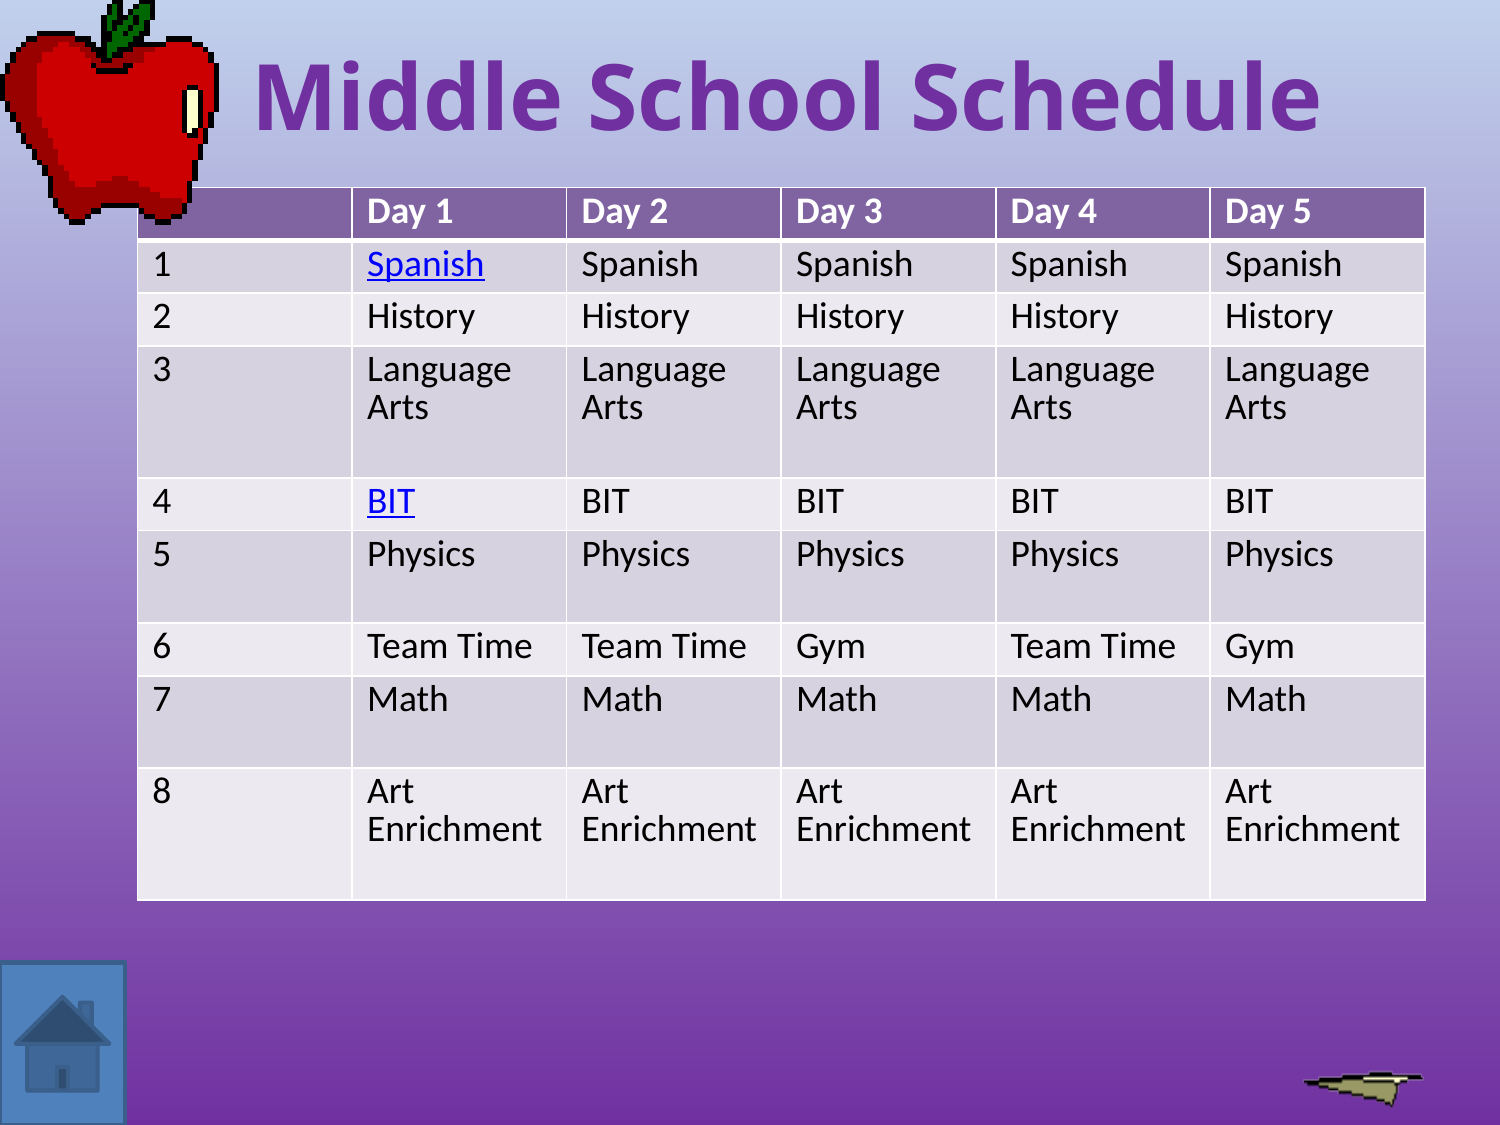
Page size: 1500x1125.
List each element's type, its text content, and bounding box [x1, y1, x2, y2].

table_cell Gym [782, 624, 995, 675]
table_header Day 2 [567, 188, 780, 238]
table_cell Physics [1211, 531, 1424, 622]
table_cell Math [567, 677, 780, 767]
table_cell History [567, 294, 780, 345]
table_cell Spanish [353, 243, 566, 292]
table_cell 3 [138, 347, 351, 477]
table_cell Team Time [353, 624, 566, 675]
table_cell 6 [138, 624, 351, 675]
text_box [0, 960, 127, 1125]
table_header Day 1 [353, 188, 566, 238]
table_cell Art Enrichment [567, 769, 780, 899]
table_cell BIT [353, 479, 566, 530]
title Middle School Schedule [301, 0, 1463, 188]
table_cell Spanish [782, 243, 995, 292]
picture [924, 937, 1500, 1125]
table_cell Language Arts [567, 347, 780, 477]
table_cell Physics [997, 531, 1209, 622]
table_cell 7 [138, 677, 351, 767]
table_cell History [782, 294, 995, 345]
table_cell Spanish [1211, 243, 1424, 292]
table_cell Language Arts [782, 347, 995, 477]
table_cell Art Enrichment [782, 769, 995, 899]
table_cell BIT [997, 479, 1209, 530]
table_cell Physics [782, 531, 995, 622]
table_cell History [353, 294, 566, 345]
table_cell Math [1211, 677, 1424, 767]
table_cell Physics [353, 531, 566, 622]
table_header Day 4 [997, 188, 1209, 238]
table_cell 1 [138, 243, 351, 292]
table_cell History [1211, 294, 1424, 345]
table_cell Art Enrichment [997, 769, 1209, 899]
table_cell Language Arts [997, 347, 1209, 477]
table_cell BIT [1211, 479, 1424, 530]
table_cell Art Enrichment [353, 769, 566, 899]
table_cell History [997, 294, 1209, 345]
table_cell 4 [138, 479, 351, 530]
table_cell Language Arts [1211, 347, 1424, 477]
table_cell BIT [782, 479, 995, 530]
table_cell Spanish [997, 243, 1209, 292]
picture [0, 0, 301, 226]
table_cell Spanish [567, 243, 780, 292]
table_cell Language Arts [353, 347, 566, 477]
table_cell BIT [567, 479, 780, 530]
table_cell Art Enrichment [1211, 769, 1424, 899]
table_cell 2 [138, 294, 351, 345]
table_header [138, 188, 351, 238]
table_cell Math [997, 677, 1209, 767]
table_header Day 5 [1211, 188, 1424, 238]
table_cell 5 [138, 531, 351, 622]
table_header Day 3 [782, 188, 995, 238]
table_cell Physics [567, 531, 780, 622]
table_cell Team Time [997, 624, 1209, 675]
table_cell Team Time [567, 624, 780, 675]
table_cell Math [782, 677, 995, 767]
table_cell Gym [1211, 624, 1424, 675]
table_cell Math [353, 677, 566, 767]
table_cell 8 [138, 769, 351, 899]
